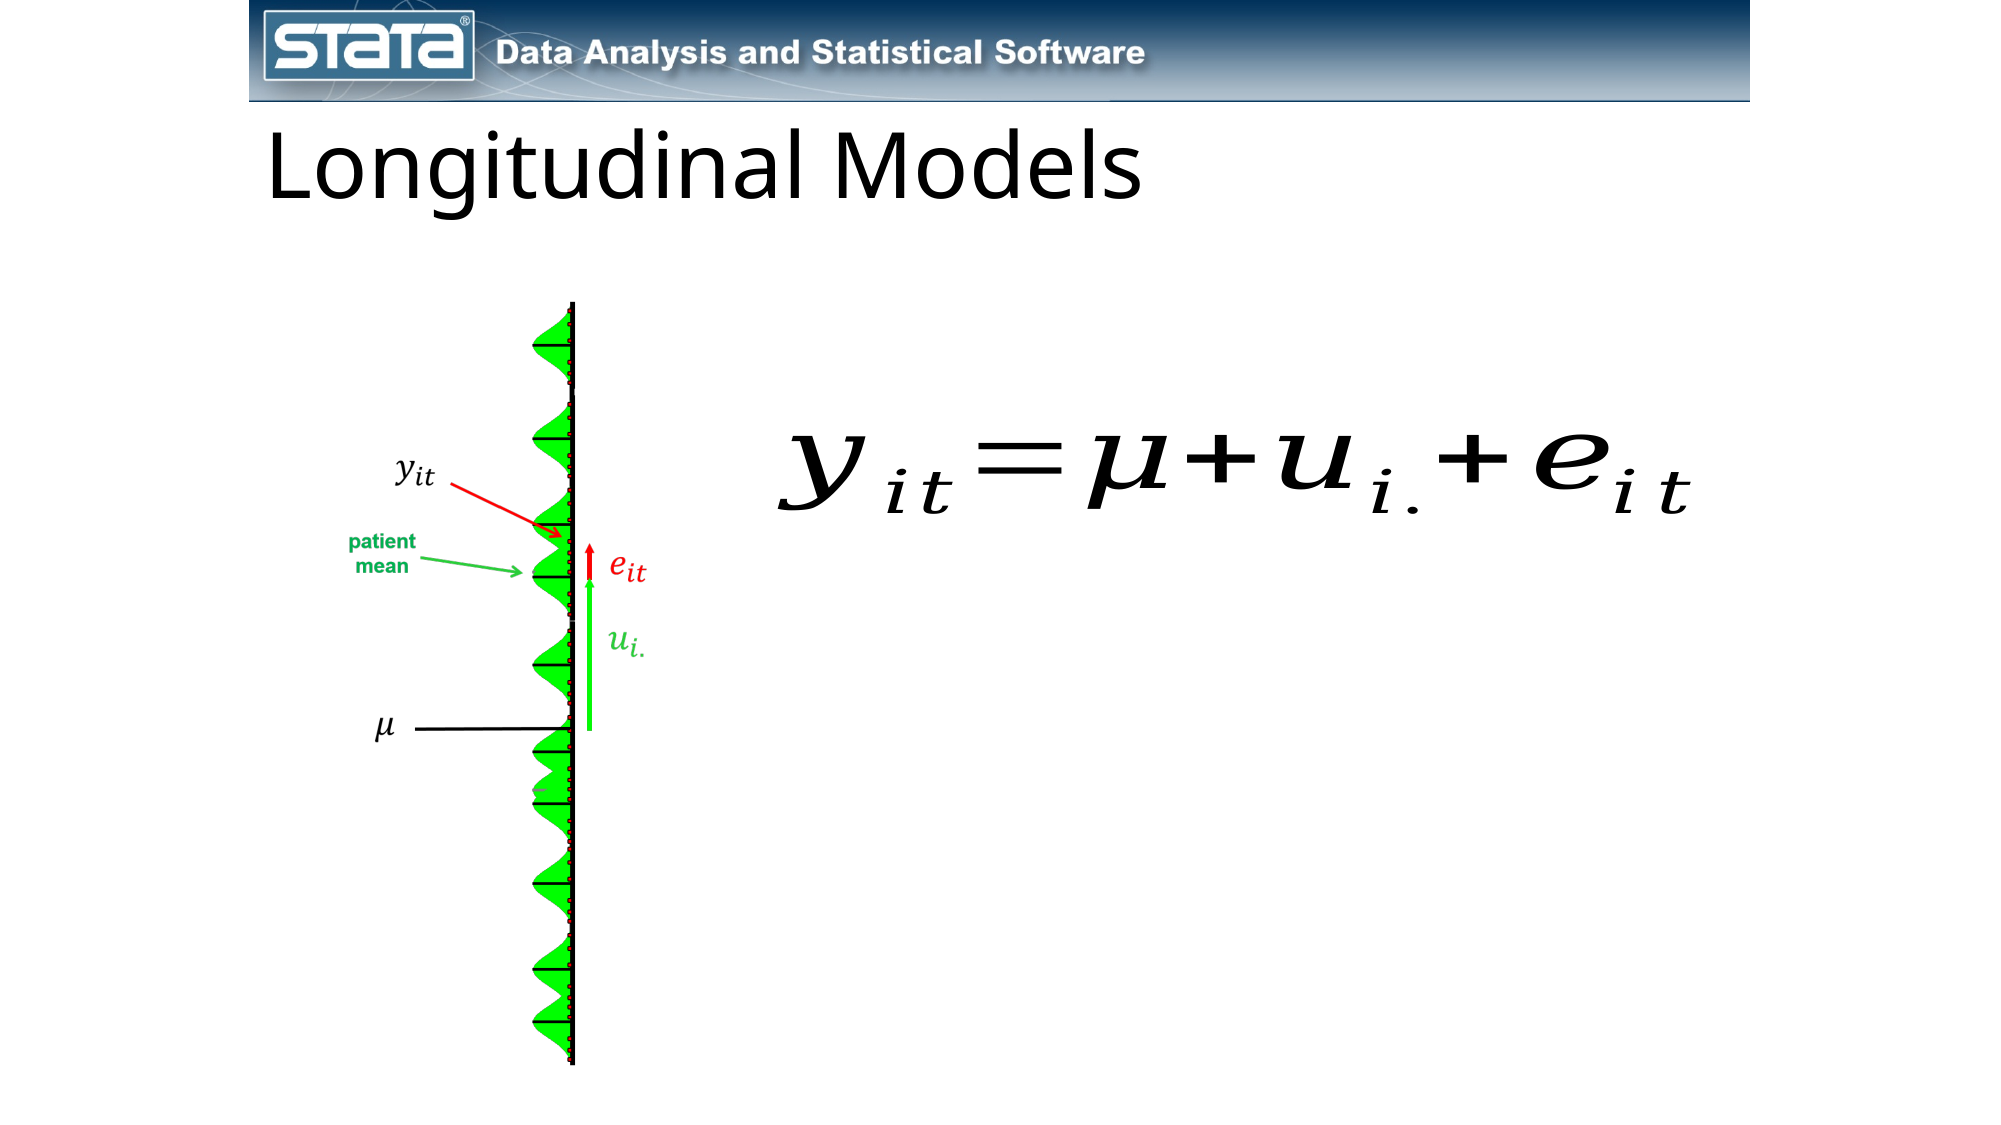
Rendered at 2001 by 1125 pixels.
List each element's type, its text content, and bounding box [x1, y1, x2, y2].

picture [116, 302, 882, 1065]
picture [249, 0, 1750, 102]
title Longitudinal Models [249, 102, 1750, 238]
